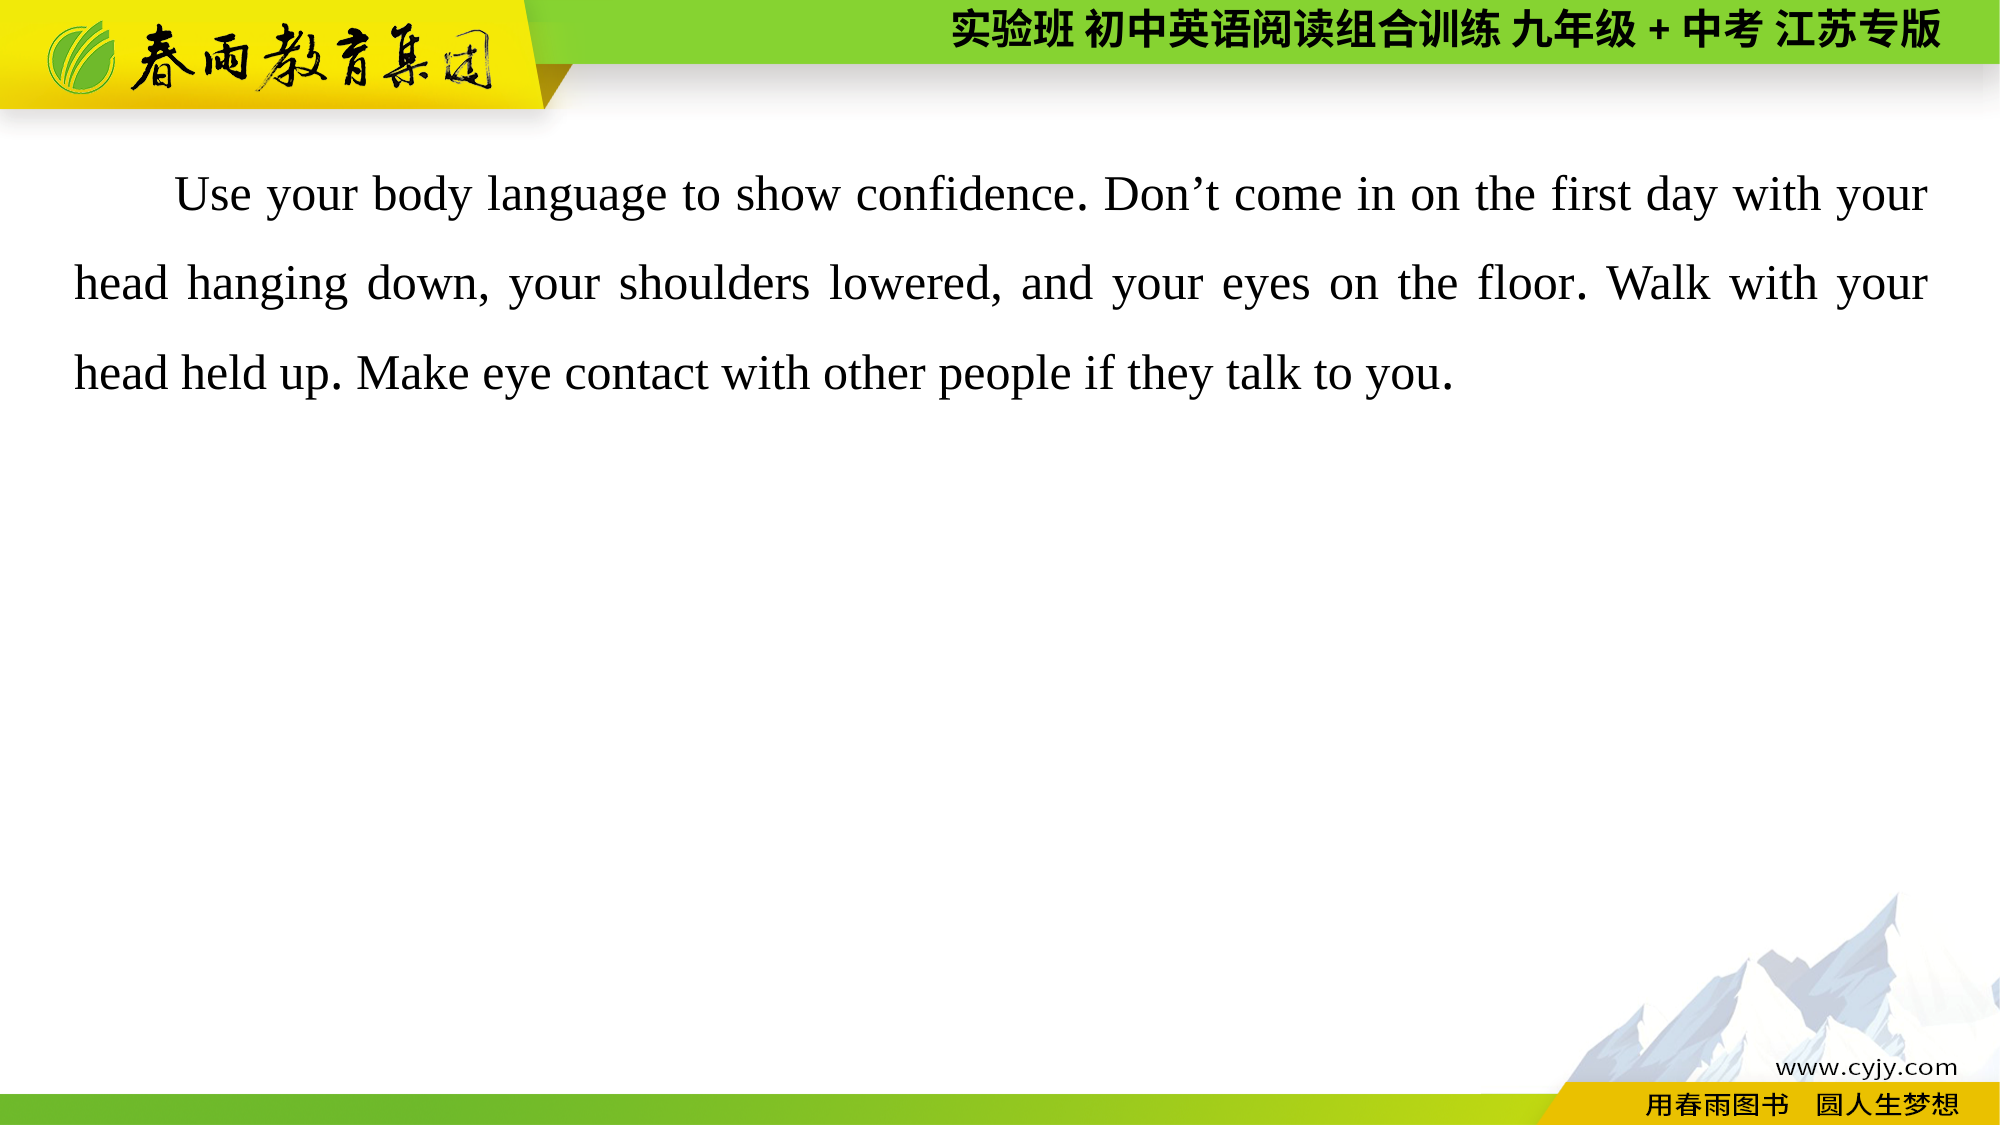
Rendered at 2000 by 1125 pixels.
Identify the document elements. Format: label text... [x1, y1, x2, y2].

list Use your body language to show confidence. Don’t come in on the first day with your head hanging down, your shoulders lowered, and your eyes on the floor. Walk with your head held up. Make eye contact with other people if they talk to you. [59, 122, 1944, 399]
picture [0, 0, 2000, 1125]
